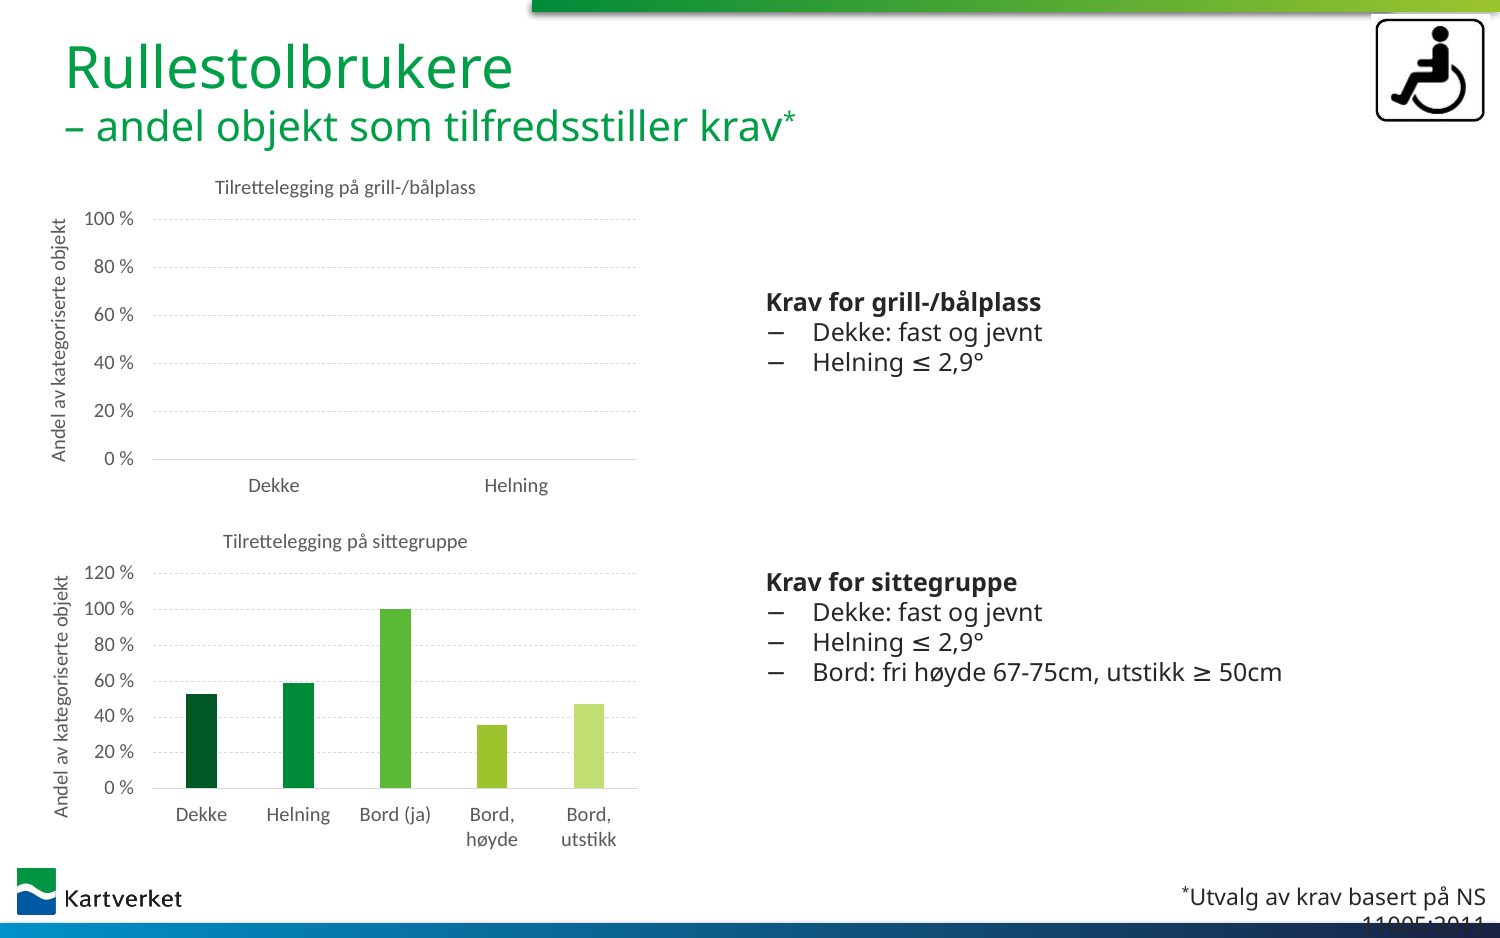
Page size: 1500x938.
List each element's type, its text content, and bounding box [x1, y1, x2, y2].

picture [41, 520, 650, 859]
picture [1371, 13, 1491, 127]
text_box *Utvalg av krav basert på NS 11005:2011 [1068, 873, 1500, 938]
text_box Rullestolbrukere – andel objekt som tilfredsstiller krav* [49, 14, 1431, 158]
picture [41, 166, 650, 505]
text_box Krav for sittegruppe Dekke: fast og jevnt Helning ≤ 2,9° Bord: fri høyde 67-75cm, utstikk ≥ 50cm [750, 559, 1500, 694]
text_box Krav for grill-/bålplass Dekke: fast og jevnt Helning ≤ 2,9° [750, 279, 1452, 384]
